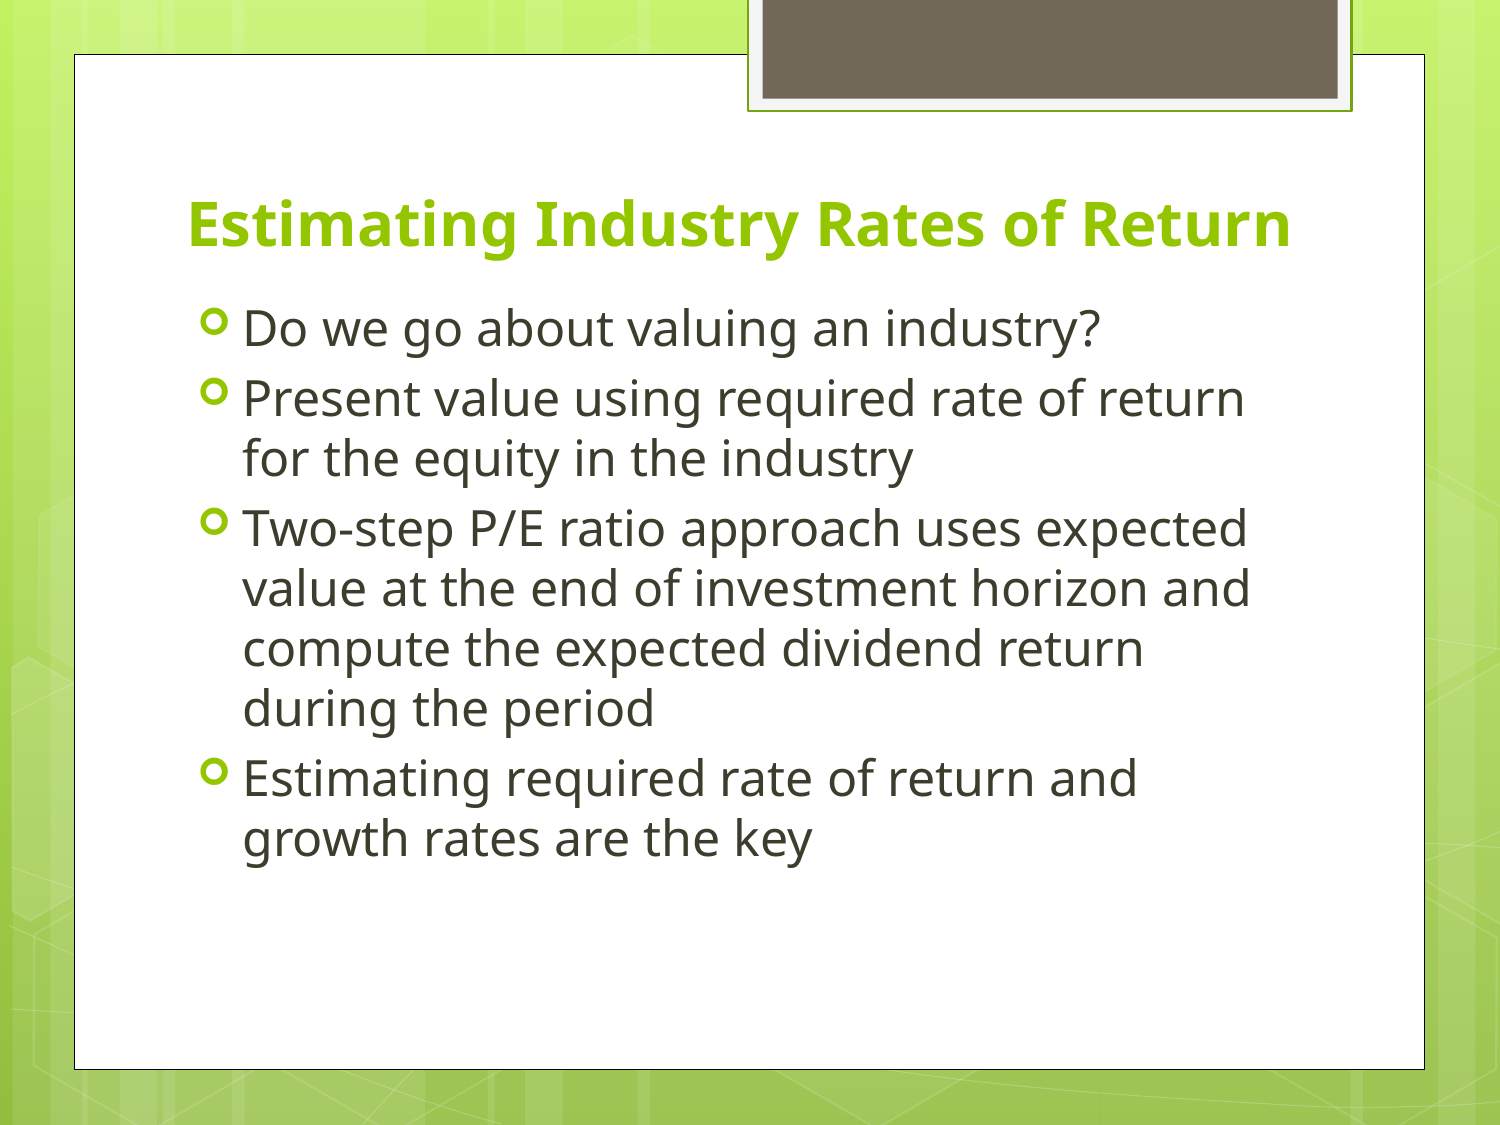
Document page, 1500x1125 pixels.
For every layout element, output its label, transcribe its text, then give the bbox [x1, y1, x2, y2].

title Estimating Industry Rates of Return [171, 168, 1324, 267]
list Do we go about valuing an industry? Present value using required rate of return for the equity in the industry Two-step P/E ratio approach uses expected value at the end of investment horizon and compute the expected dividend return during the period Estimating required rate of return and growth rates are the key [171, 288, 1283, 957]
